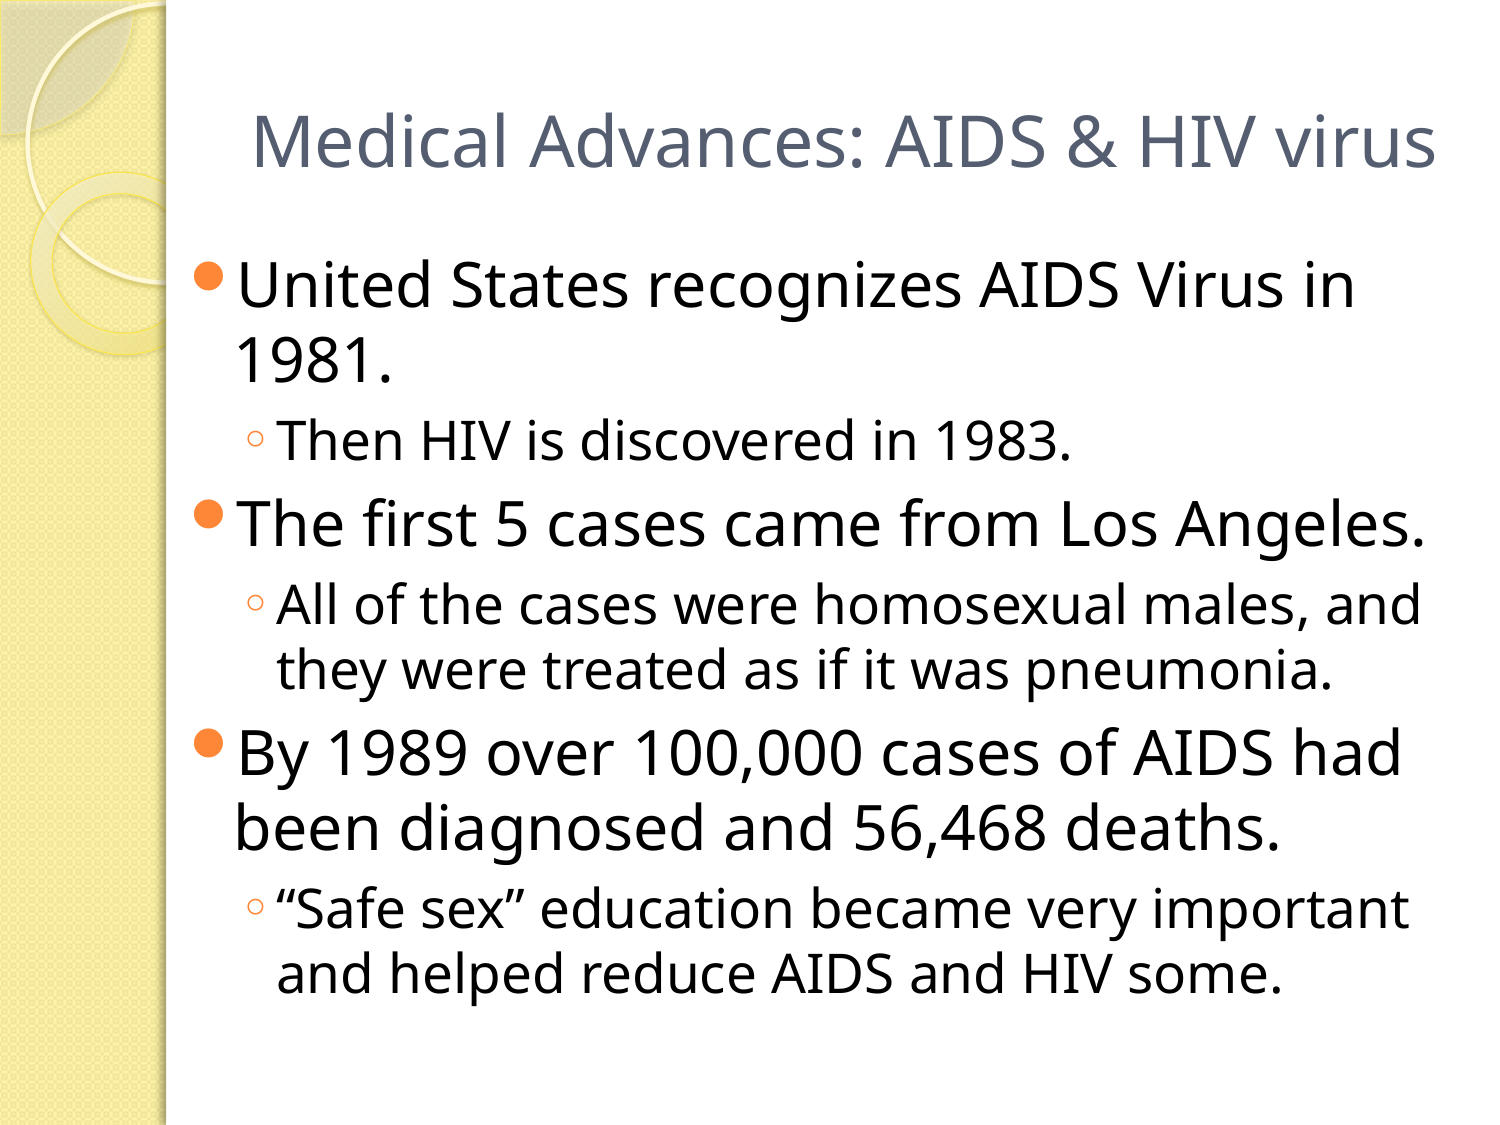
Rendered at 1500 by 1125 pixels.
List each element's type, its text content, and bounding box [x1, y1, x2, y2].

list United States recognizes AIDS Virus in 1981. Then HIV is discovered in 1983. The first 5 cases came from Los Angeles. All of the cases were homosexual males, and they were treated as if it was pneumonia. By 1989 over 100,000 cases of AIDS had been diagnosed and 56,468 deaths. “Safe sex” education became very important and helped reduce AIDS and HIV some. [162, 237, 1466, 1025]
title Medical Advances: AIDS & HIV virus [235, 45, 1466, 233]
